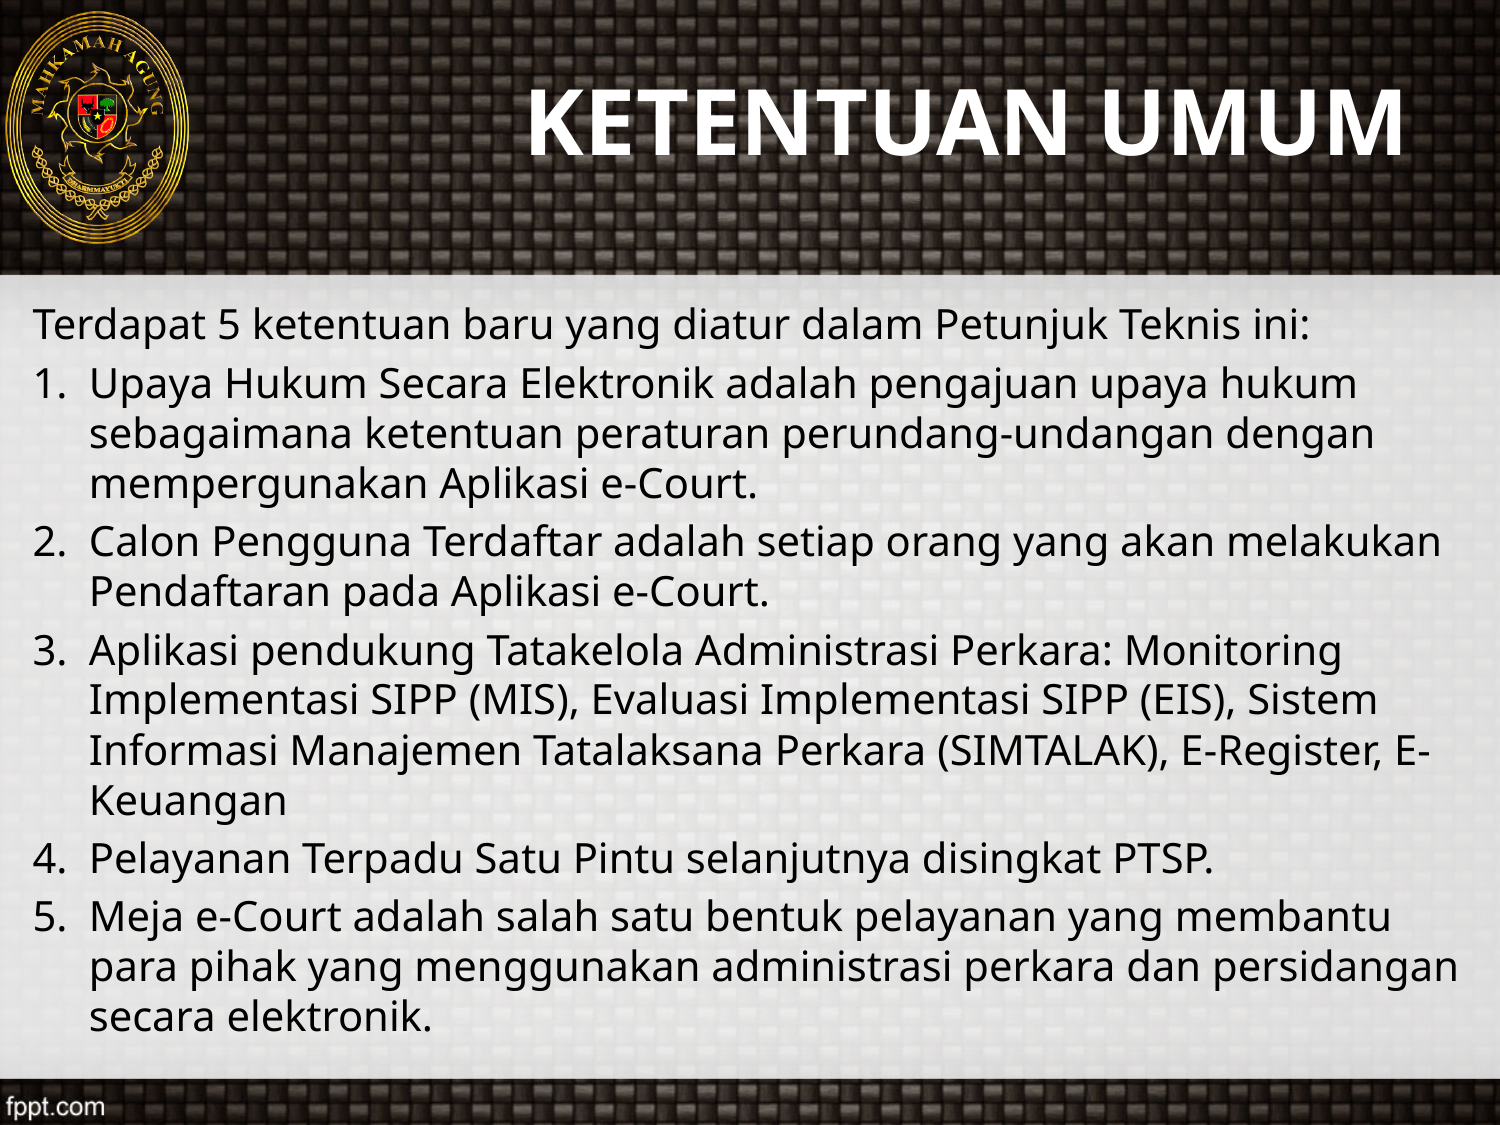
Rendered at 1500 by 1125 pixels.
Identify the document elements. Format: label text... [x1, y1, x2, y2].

title KETENTUAN UMUM [395, 54, 1425, 184]
list Terdapat 5 ketentuan baru yang diatur dalam Petunjuk Teknis ini: Upaya Hukum Secara Elektronik adalah pengajuan upaya hukum sebagaimana ketentuan peraturan perundang-undangan dengan mempergunakan Aplikasi e-Court. Calon Pengguna Terdaftar adalah setiap orang yang akan melakukan Pendaftaran pada Aplikasi e-Court. Aplikasi pendukung Tatakelola Administrasi Perkara: Monitoring Implementasi SIPP (MIS), Evaluasi Implementasi SIPP (EIS), Sistem Informasi Manajemen Tatalaksana Perkara (SIMTALAK), E-Register, E-Keuangan Pelayanan Terpadu Satu Pintu selanjutnya disingkat PTSP. Meja e-Court adalah salah satu bentuk pelayanan yang membantu para pihak yang menggunakan administrasi perkara dan persidangan secara elektronik. [17, 290, 1483, 1071]
picture [0, 0, 1500, 1125]
